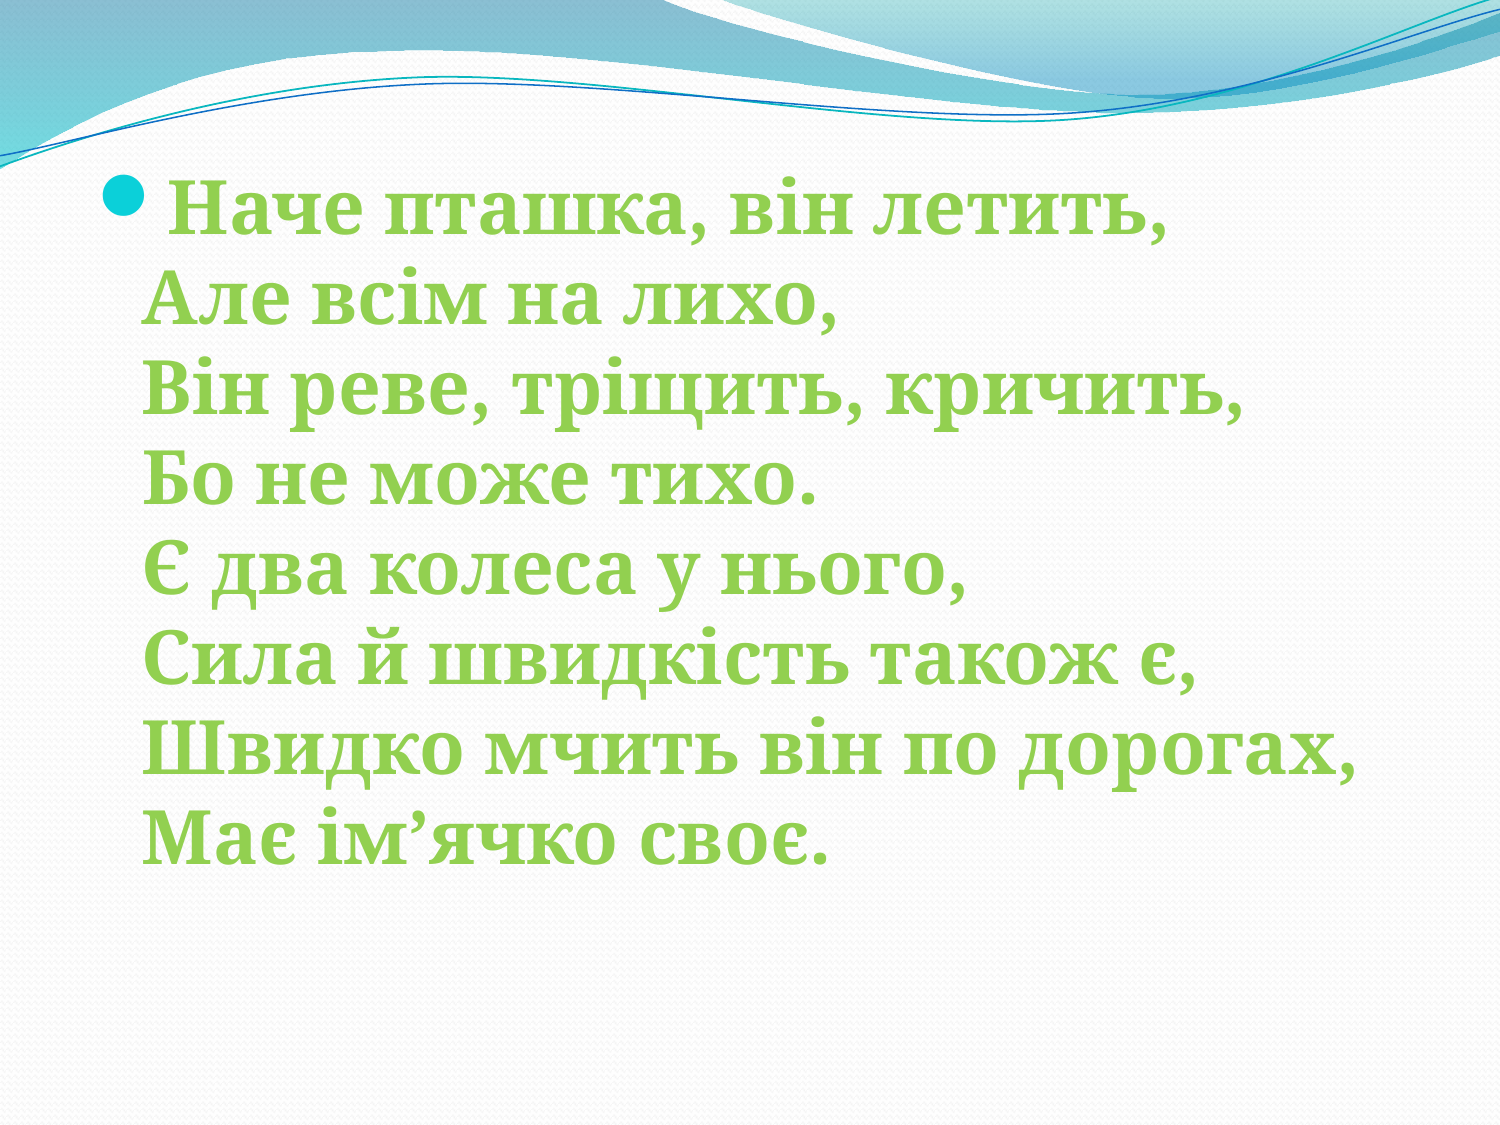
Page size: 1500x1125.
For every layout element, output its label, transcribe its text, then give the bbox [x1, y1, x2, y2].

list Наче пташка, він летить, Але всім на лихо, Він реве, тріщить, кричить, Бо не може тихо. Є два колеса у нього, Сила й швидкість також є, Швидко мчить він по дорогах, Має ім’ячко своє. [82, 152, 1432, 895]
